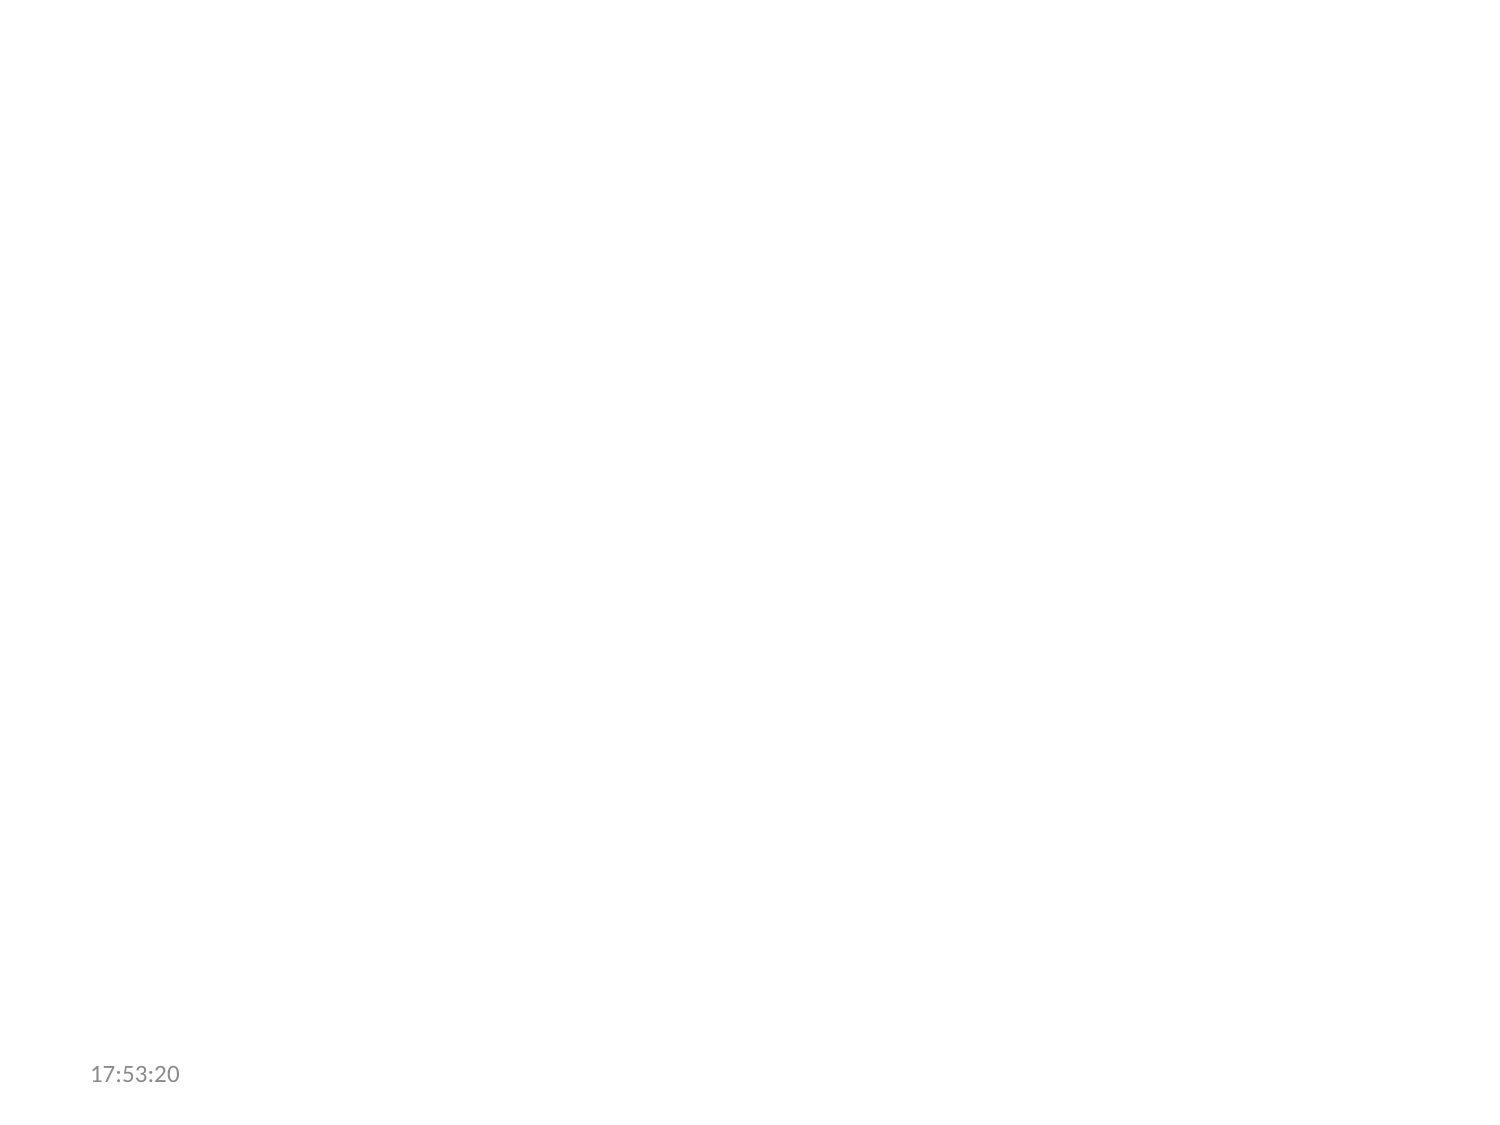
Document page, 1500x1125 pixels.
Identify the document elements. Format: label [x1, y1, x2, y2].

slide_number [75, 1042, 425, 1103]
